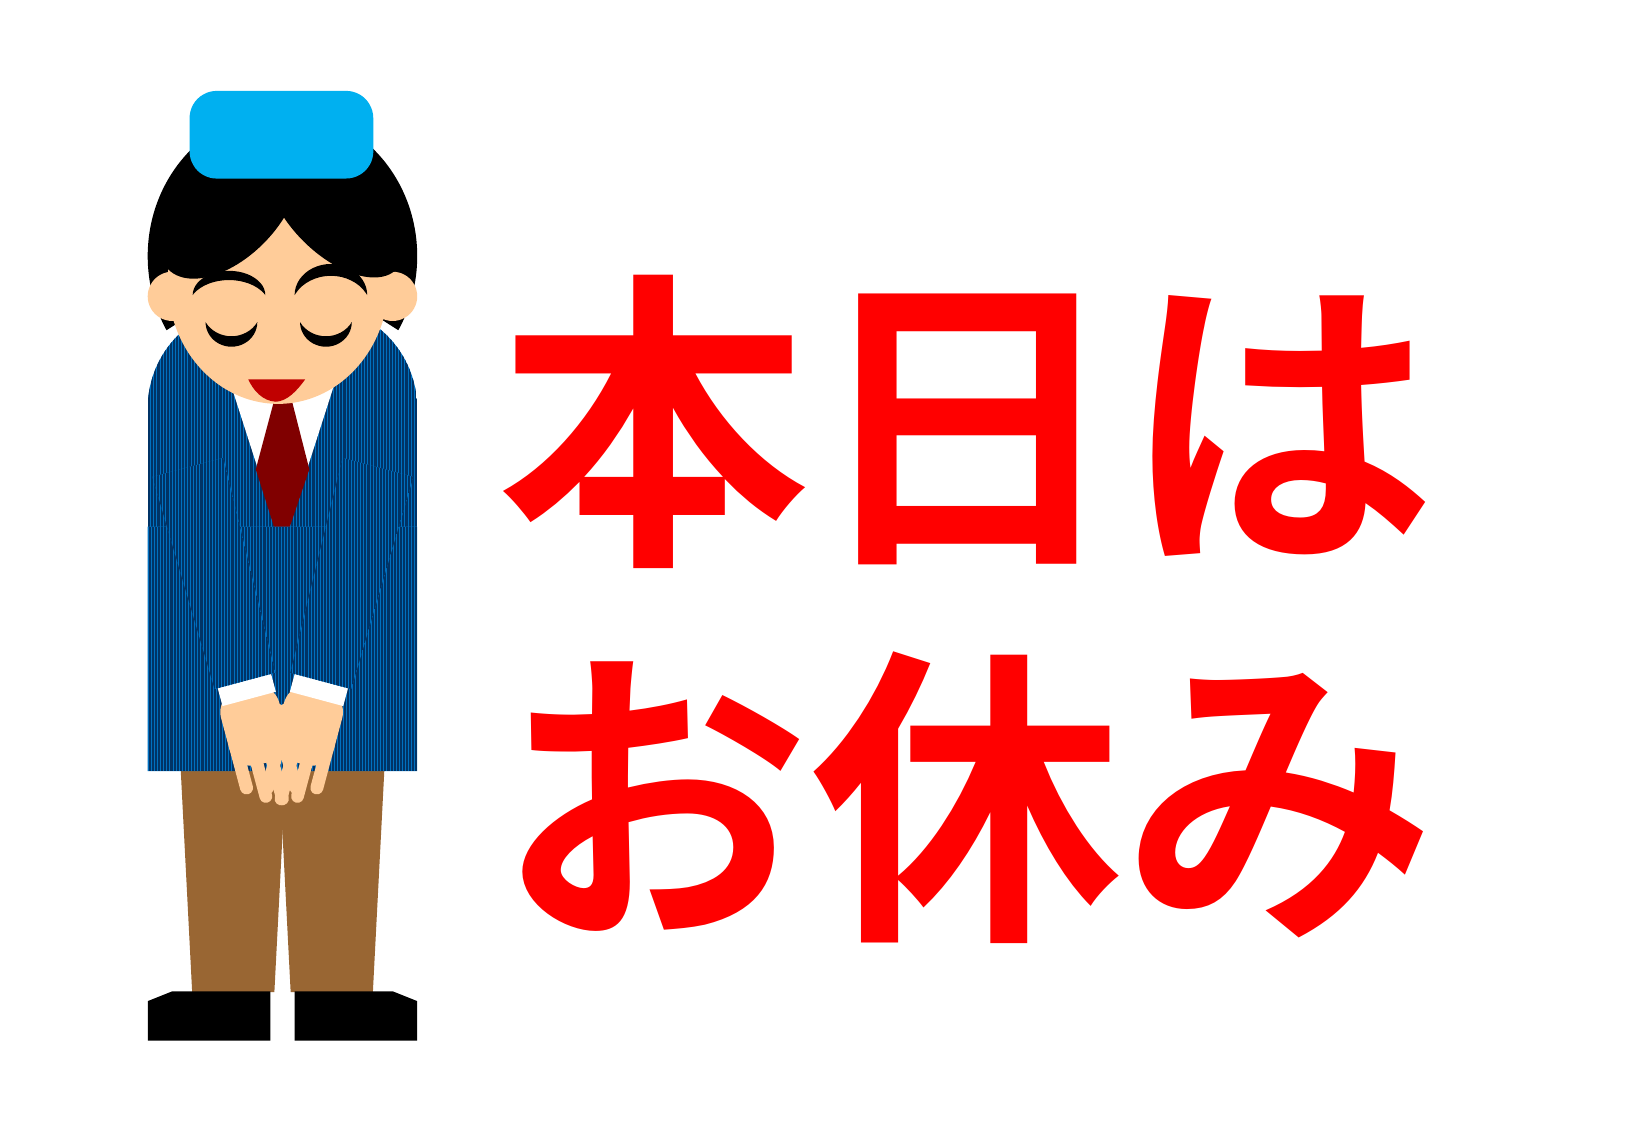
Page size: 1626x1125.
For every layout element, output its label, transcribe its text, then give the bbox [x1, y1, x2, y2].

text_box 本日は お休み [422, 220, 1588, 986]
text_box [143, 90, 418, 1041]
